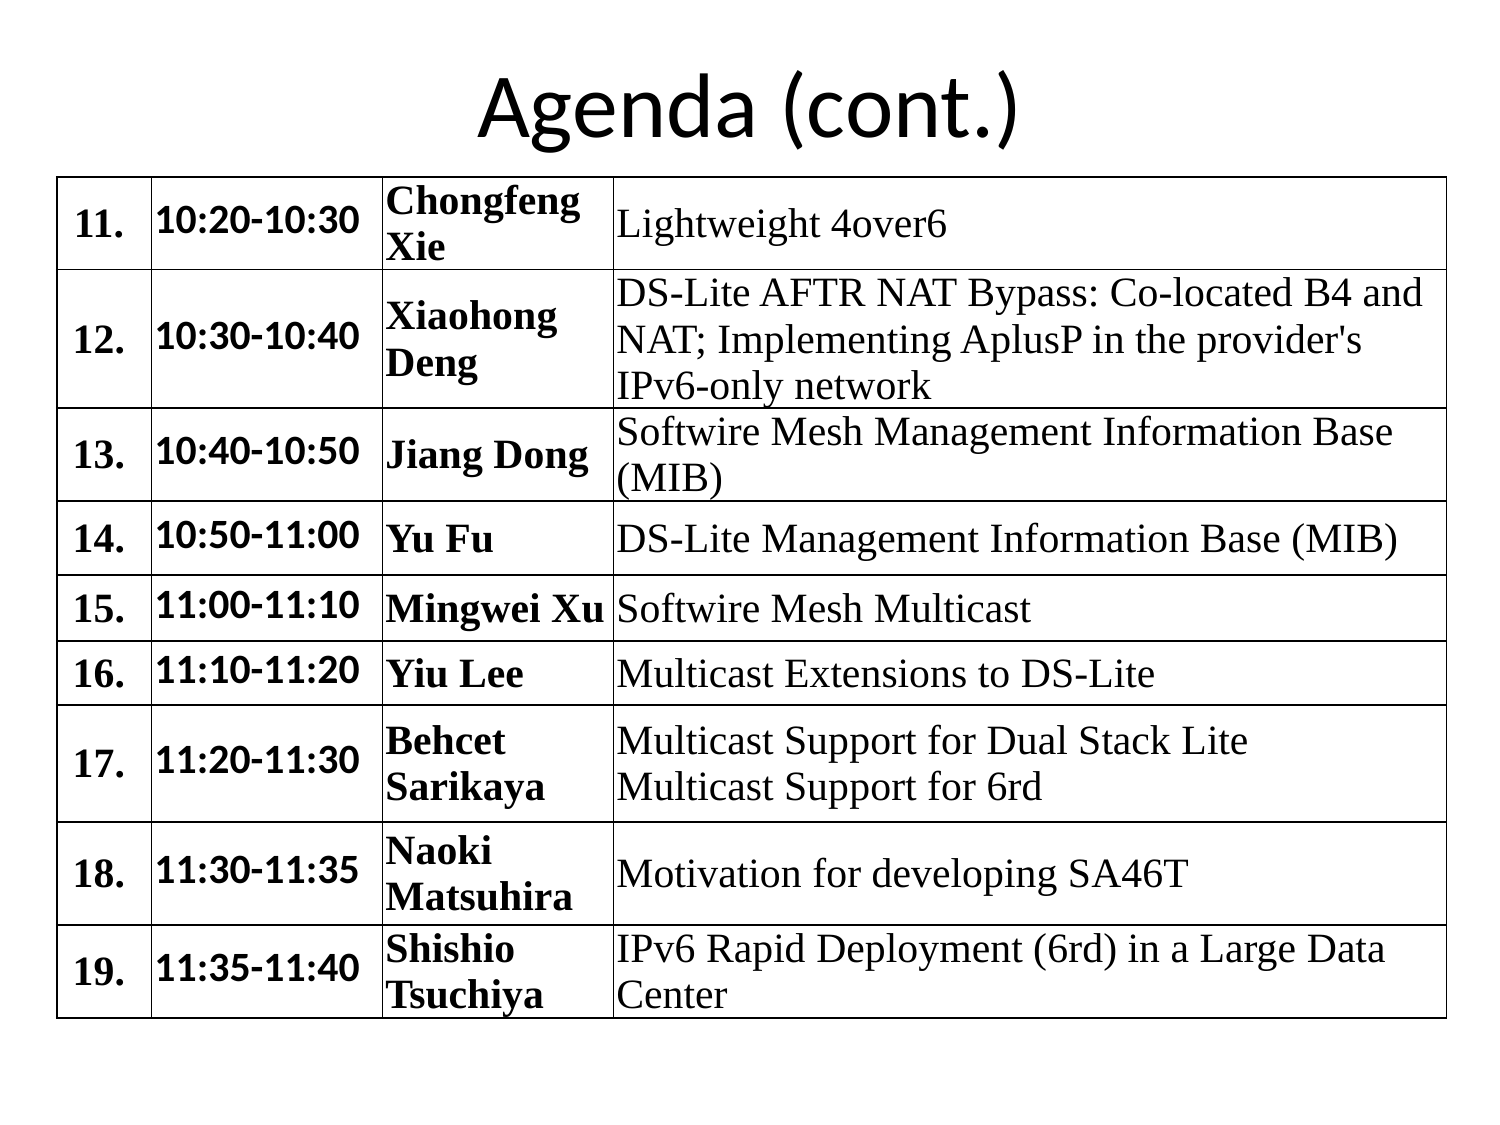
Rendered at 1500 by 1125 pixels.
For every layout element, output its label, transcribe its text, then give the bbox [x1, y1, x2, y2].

table_cell Xiaohong Deng [383, 270, 613, 407]
title Agenda (cont.) [75, 7, 1425, 195]
table_cell 11:00-11:10 [152, 576, 382, 640]
table_cell Behcet Sarikaya [383, 706, 613, 821]
table_cell 19. [58, 926, 151, 1017]
table_cell Multicast Extensions to DS-Lite [614, 642, 1446, 704]
table_cell Yu Fu [383, 502, 613, 574]
table_cell 11:30-11:35 [152, 823, 382, 924]
table_cell 12. [58, 270, 151, 407]
table_cell 10:40-10:50 [152, 409, 382, 500]
table_cell DS-Lite AFTR NAT Bypass: Co-located B4 and NAT; Implementing AplusP in the provider's IPv6-only network [614, 270, 1446, 407]
table_cell 17. [58, 706, 151, 821]
table_cell Naoki Matsuhira [383, 823, 613, 924]
table_cell Motivation for developing SA46T [614, 823, 1446, 924]
table_cell 18. [58, 823, 151, 924]
table_header 10:20-10:30 [152, 195, 382, 269]
table_header 11. [58, 178, 151, 269]
table_cell DS-Lite Management Information Base (MIB) [614, 502, 1446, 574]
table_cell 11:35-11:40 [152, 926, 382, 1017]
table_cell Multicast Support for Dual Stack Lite Multicast Support for 6rd [614, 706, 1446, 821]
table_cell Yiu Lee [383, 642, 613, 704]
table_cell Mingwei Xu [383, 576, 613, 640]
table_cell 11:20-11:30 [152, 706, 382, 821]
table_cell 15. [58, 576, 151, 640]
table_cell 11:10-11:20 [152, 642, 382, 704]
table_cell Softwire Mesh Management Information Base (MIB) [614, 409, 1446, 500]
table_cell IPv6 Rapid Deployment (6rd) in a Large Data Center [614, 926, 1446, 1017]
table_cell 14. [58, 502, 151, 574]
table_cell Softwire Mesh Multicast [614, 576, 1446, 640]
table_cell 16. [58, 642, 151, 704]
table_cell 10:30-10:40 [152, 270, 382, 407]
table_cell 13. [58, 409, 151, 500]
table_cell Shishio Tsuchiya [383, 926, 613, 1017]
table_cell 10:50-11:00 [152, 502, 382, 574]
table_header Lightweight 4over6 [614, 178, 1446, 269]
table_header Chongfeng Xie [383, 195, 613, 269]
table_cell Jiang Dong [383, 409, 613, 500]
